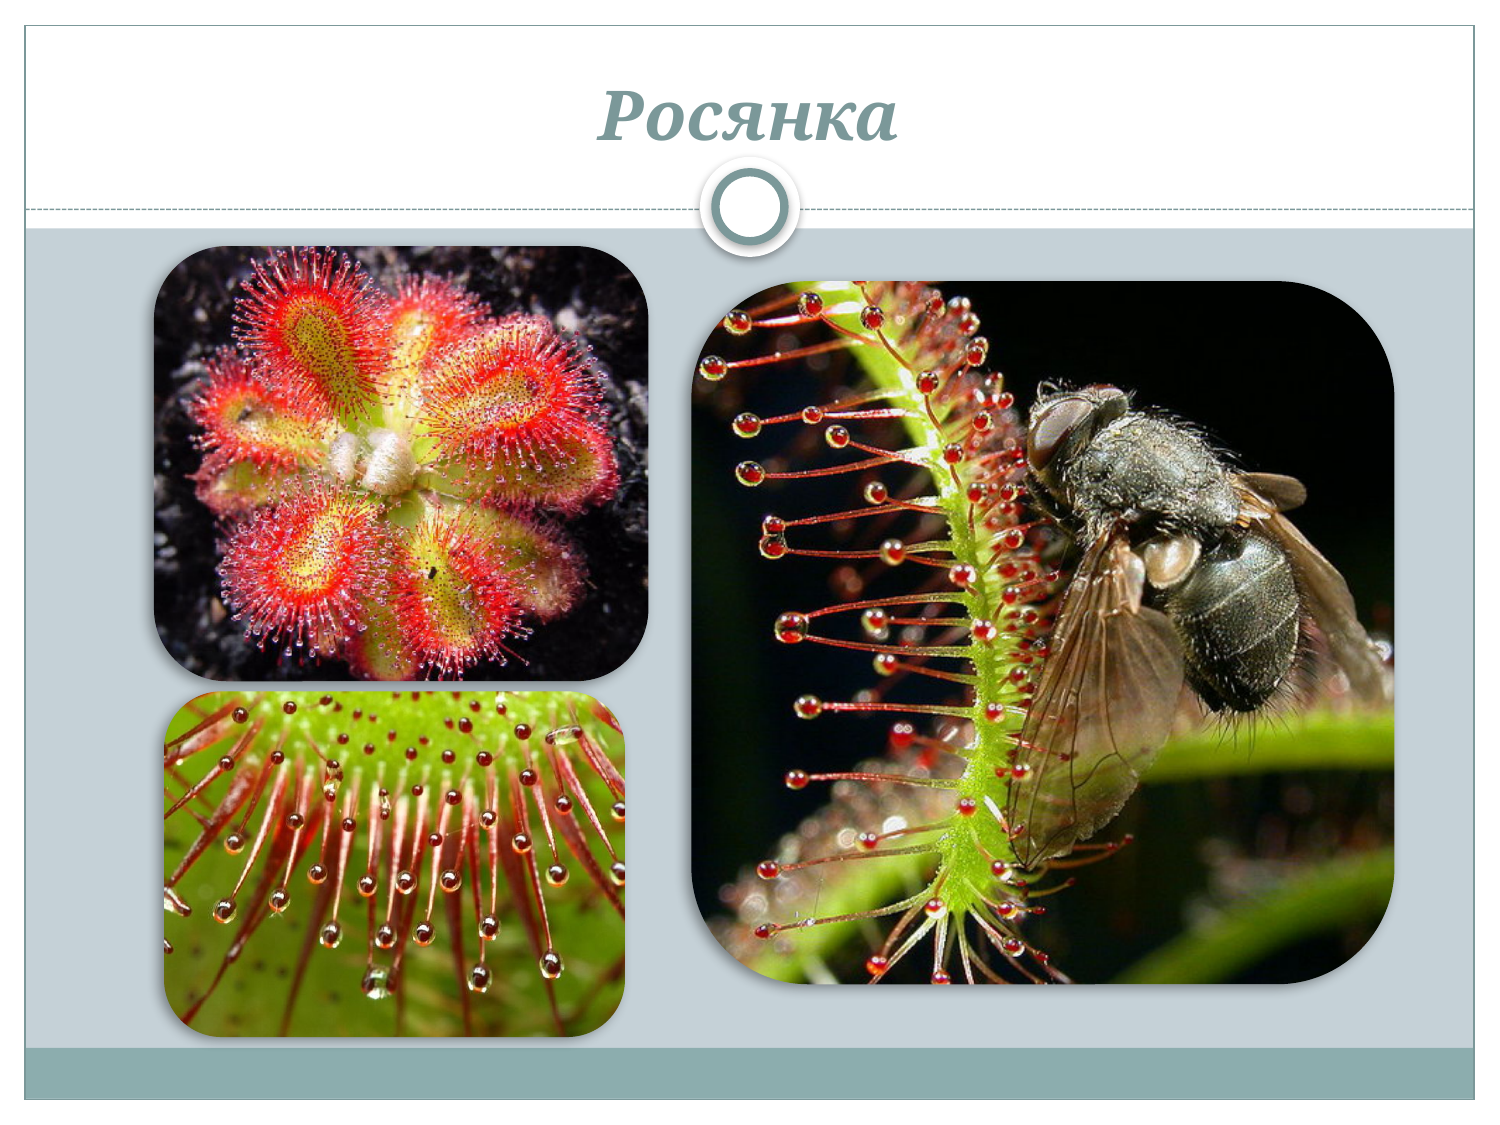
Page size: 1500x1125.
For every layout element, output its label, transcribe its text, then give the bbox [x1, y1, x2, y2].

picture [691, 280, 1395, 985]
picture [163, 691, 626, 1038]
picture [153, 245, 649, 682]
title Росянка [49, 37, 1450, 162]
